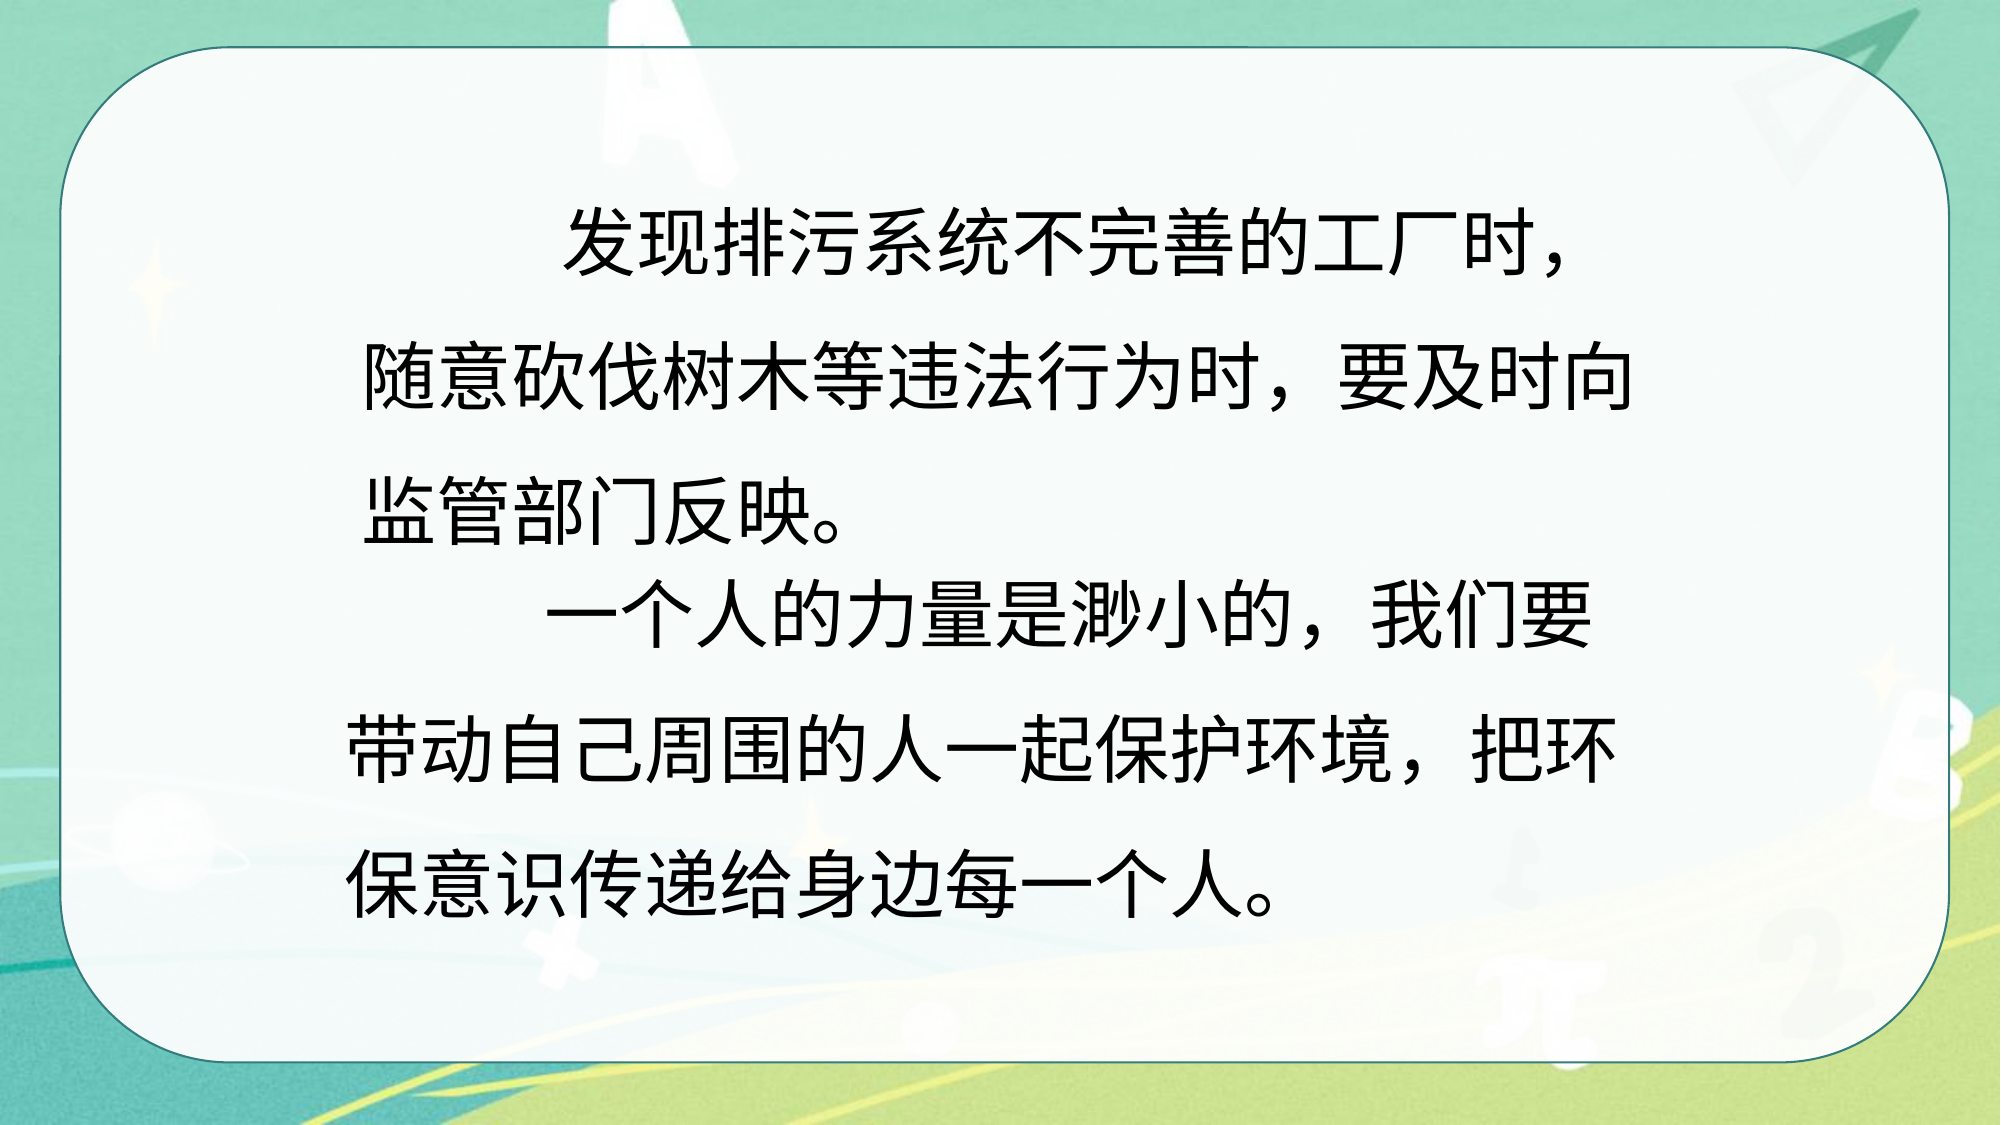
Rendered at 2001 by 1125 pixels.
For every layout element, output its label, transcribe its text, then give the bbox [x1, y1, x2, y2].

text_box 发现排污系统不完善的工厂时，随意砍伐树木等违法行为时，要及时向监管部门反映。 [350, 144, 1684, 561]
text_box 一个人的力量是渺小的，我们要带动自己周围的人一起保护环境，把环保意识传递给身边每一个人。 [333, 517, 1667, 934]
picture [0, 0, 2000, 1125]
